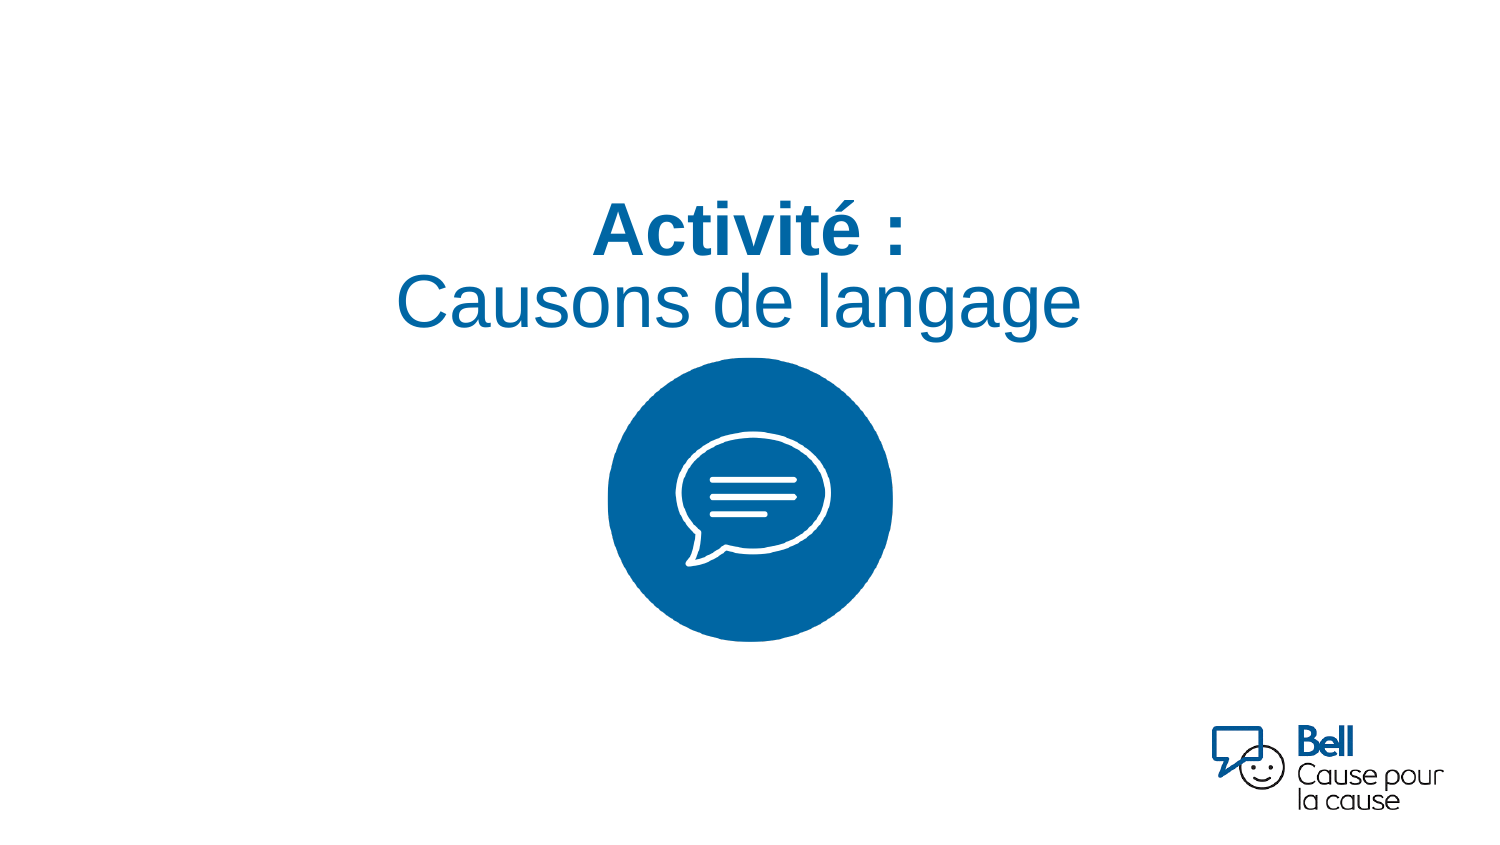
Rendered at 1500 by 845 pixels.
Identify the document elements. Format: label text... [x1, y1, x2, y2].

picture [606, 356, 894, 644]
title Activité : Causons de langage [112, 175, 1388, 357]
picture [1212, 725, 1444, 810]
